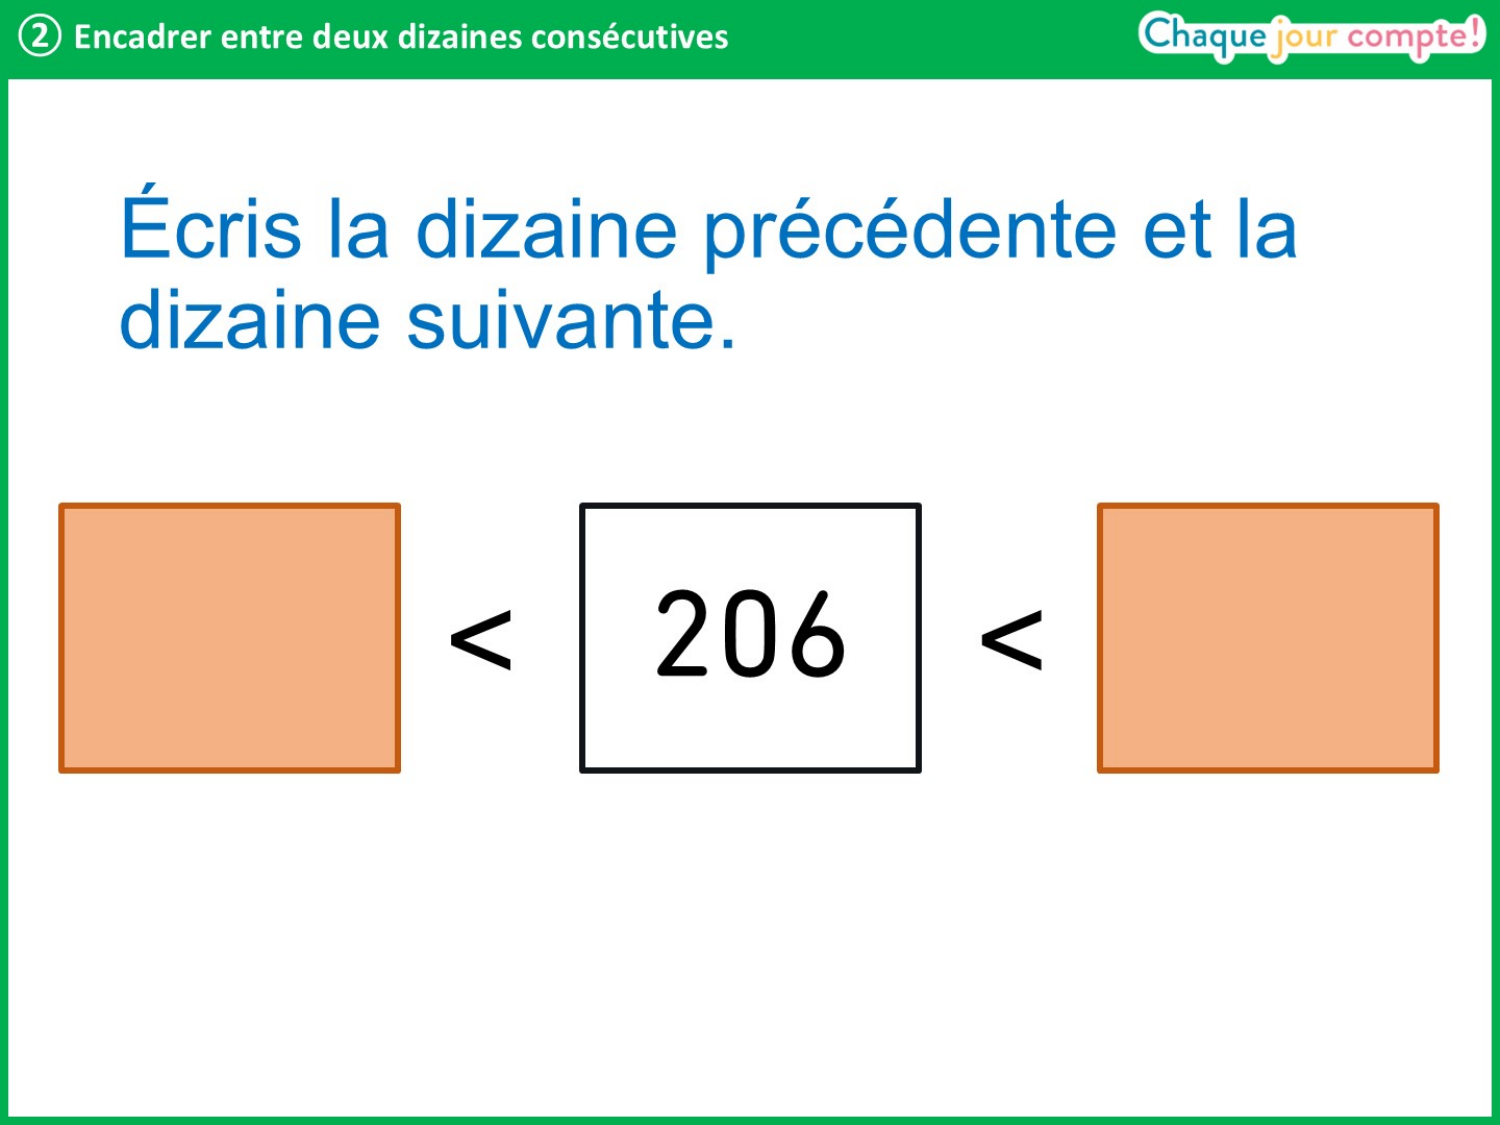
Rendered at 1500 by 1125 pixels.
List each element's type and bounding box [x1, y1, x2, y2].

list [0, 0, 1500, 1125]
